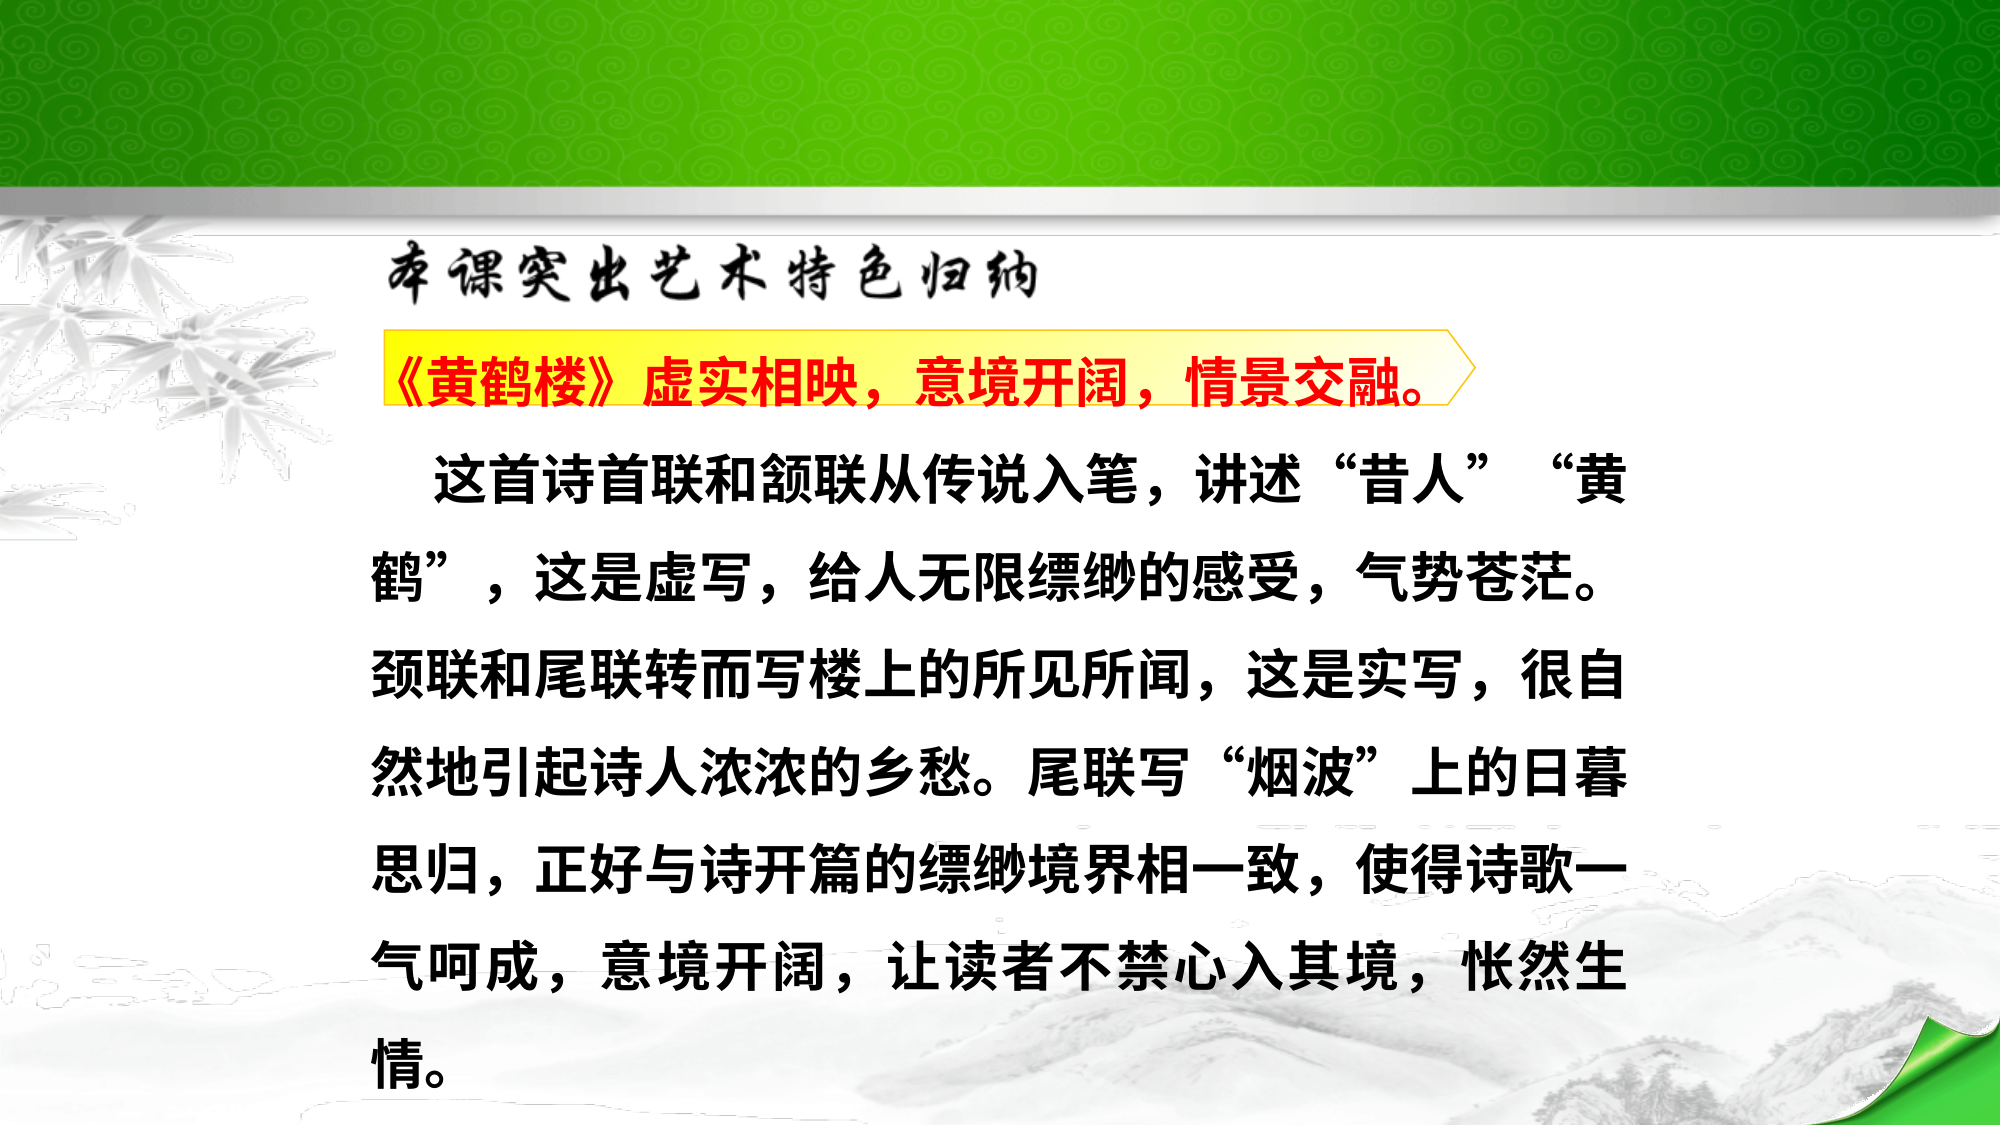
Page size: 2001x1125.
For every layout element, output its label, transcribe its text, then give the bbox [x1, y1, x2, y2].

text_box 《黄鹤楼》虚实相映，意境开阔，情景交融。 这首诗首联和颔联从传说入笔，讲述“昔人”“黄鹤”，这是虚写，给人无限缥缈的感受，气势苍茫。颈联和尾联转而写楼上的所见所闻，这是实写，很自然地引起诗人浓浓的乡愁。尾联写“烟波”上的日暮思归，正好与诗开篇的缥缈境界相一致，使得诗歌一气呵成，意境开阔，让读者不禁心入其境，怅然生情。 [355, 581, 1644, 776]
picture [0, 779, 2000, 1125]
picture [0, 0, 2000, 570]
